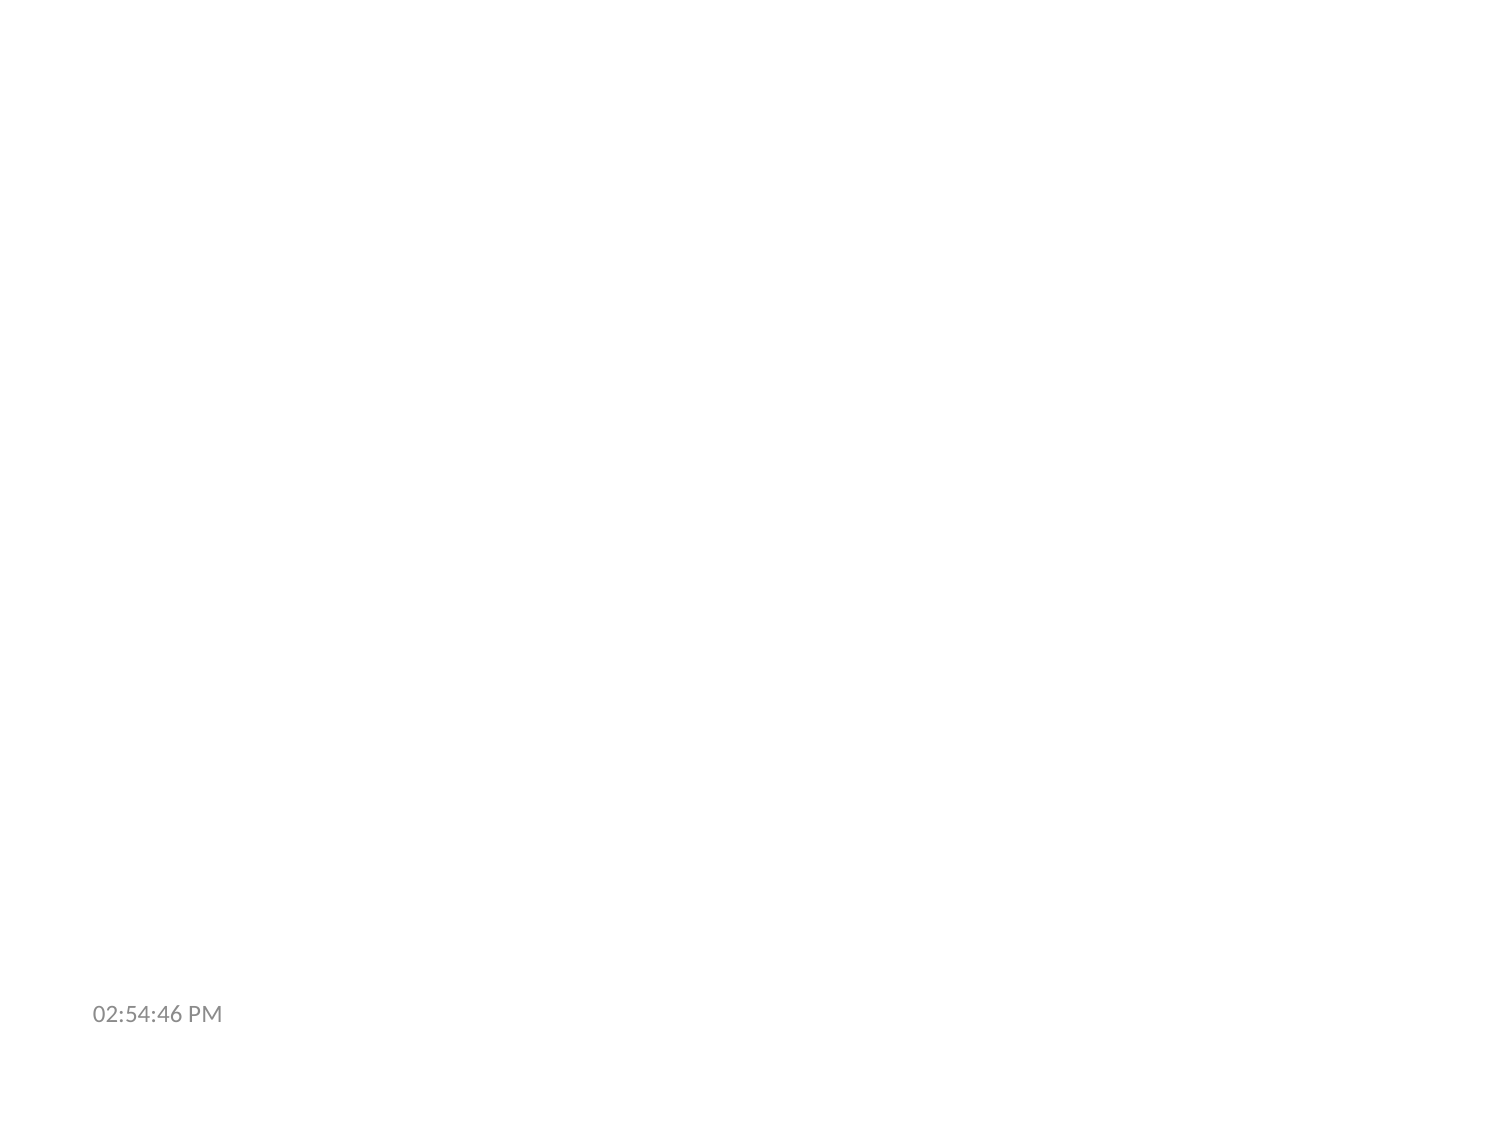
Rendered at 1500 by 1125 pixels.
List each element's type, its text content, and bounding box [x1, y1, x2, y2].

text_box 3:35:09 PM [77, 982, 428, 1043]
